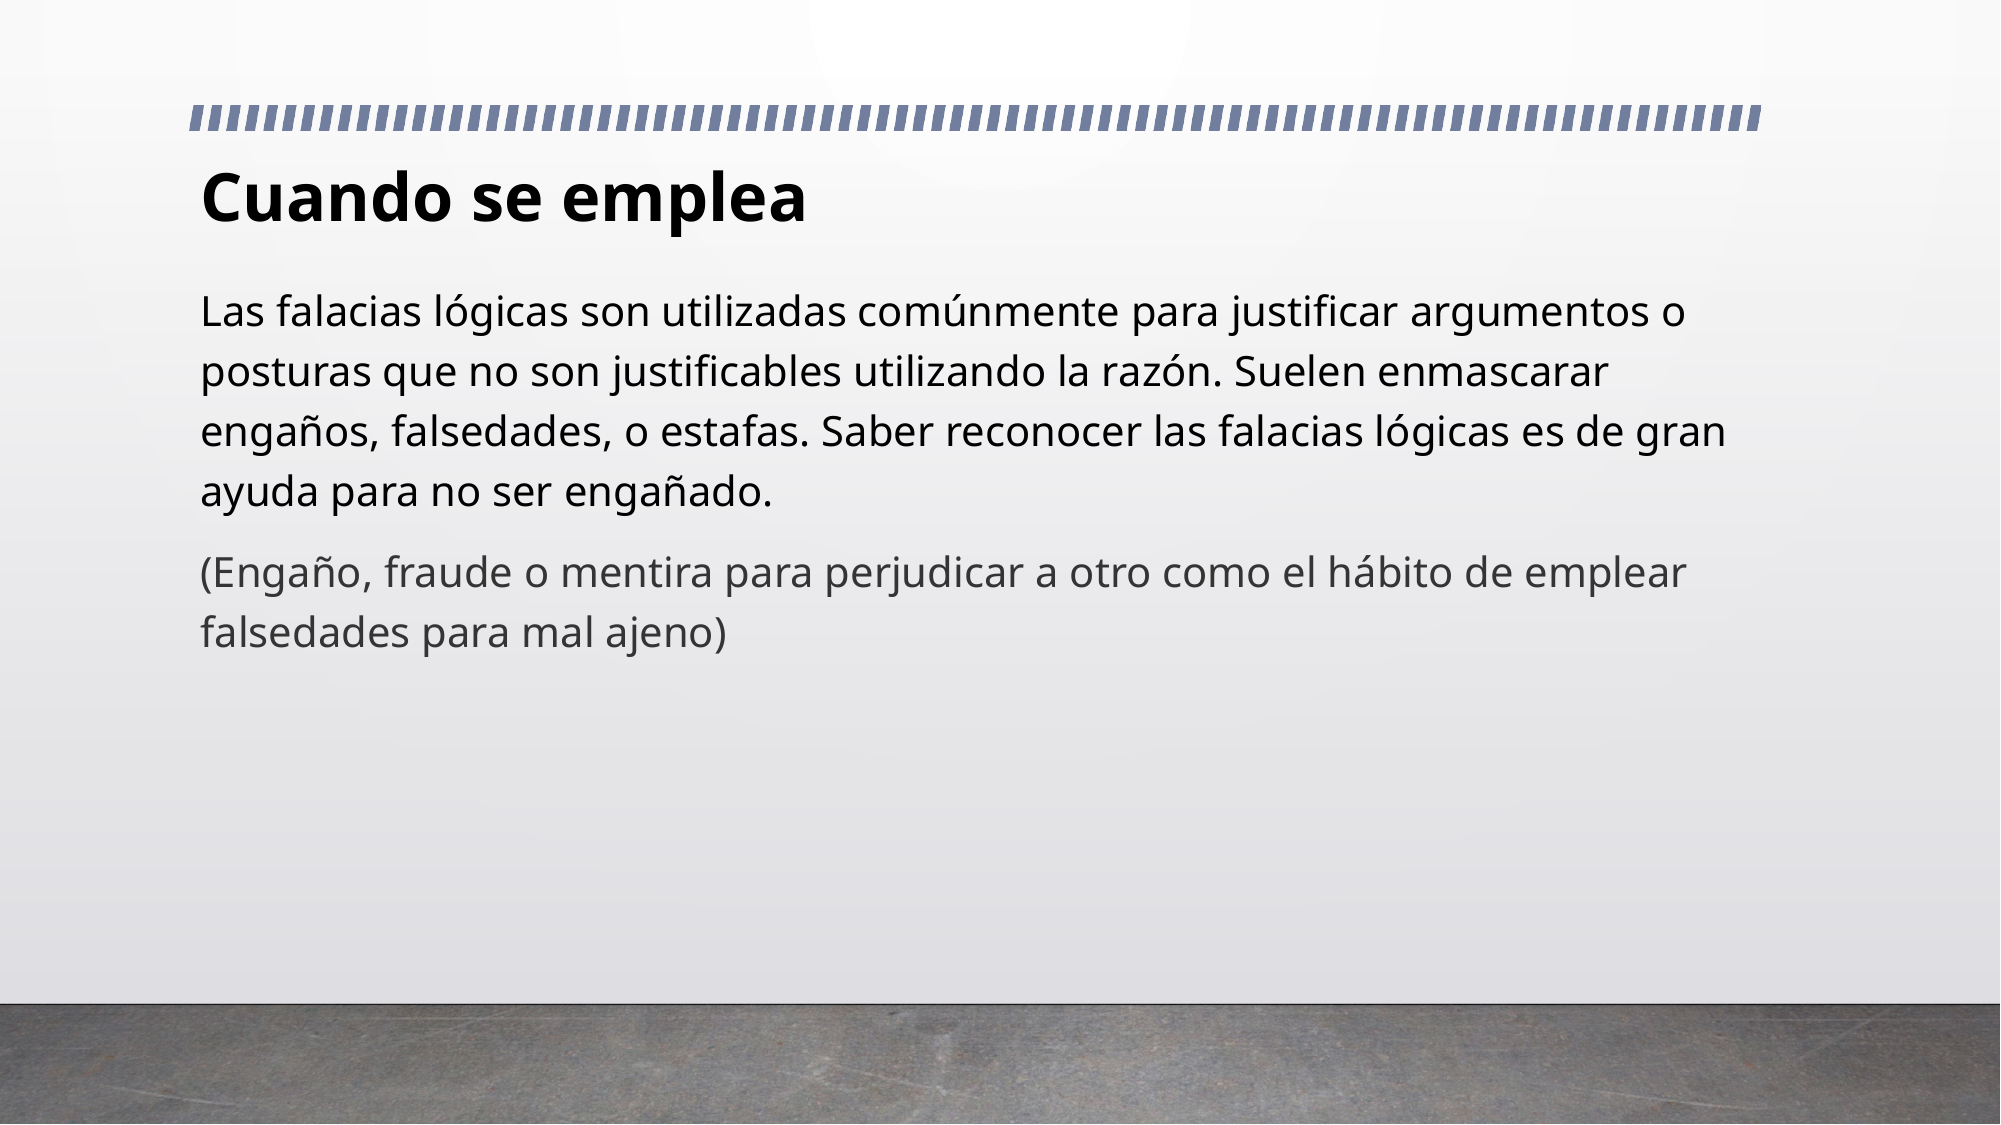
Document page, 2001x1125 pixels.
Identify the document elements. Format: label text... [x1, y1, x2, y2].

picture [0, 1004, 2000, 1124]
title Cuando se emplea [185, 156, 1761, 267]
list Las falacias lógicas son utilizadas comúnmente para justificar argumentos o posturas que no son justificables utilizando la razón. Suelen enmascarar engaños, falsedades, o estafas. Saber reconocer las falacias lógicas es de gran ayuda para no ser engañado. (Engaño, fraude o mentira para perjudicar a otro como el hábito de emplear falsedades para mal ajeno) [185, 267, 1761, 897]
